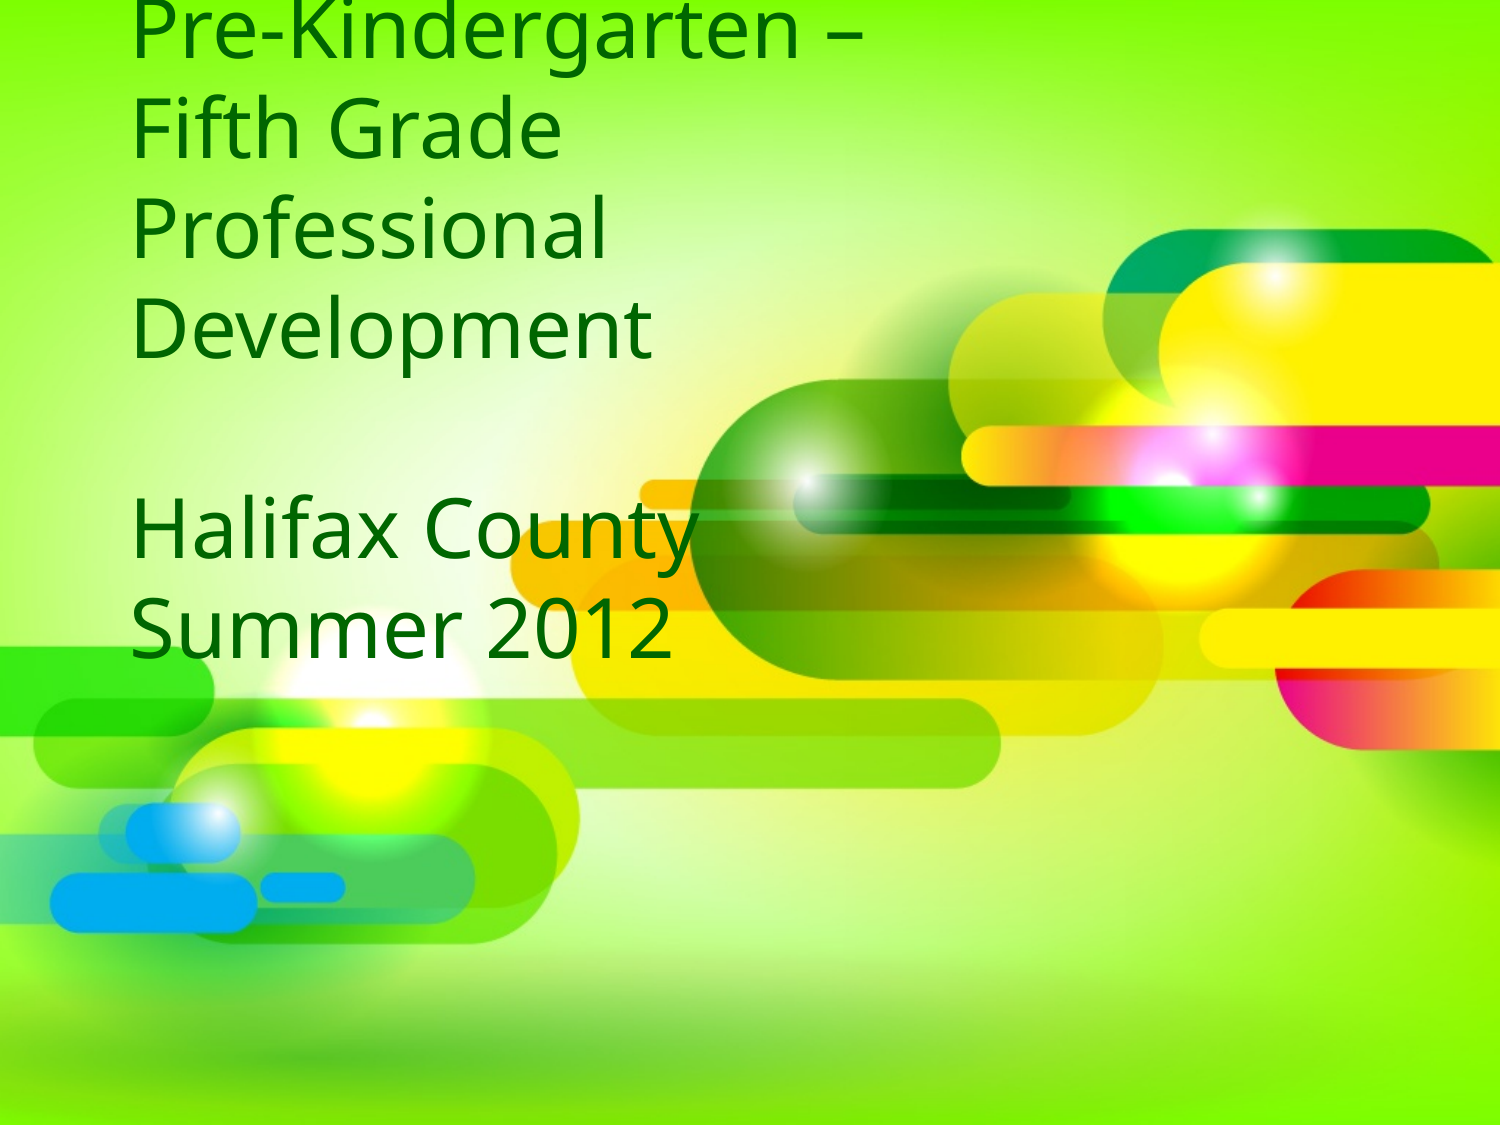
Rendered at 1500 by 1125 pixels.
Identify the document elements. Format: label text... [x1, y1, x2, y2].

title Pre-Kindergarten – Fifth Grade Professional Development Halifax County Summer 2012 [114, 87, 1075, 763]
picture [0, 0, 1500, 1125]
